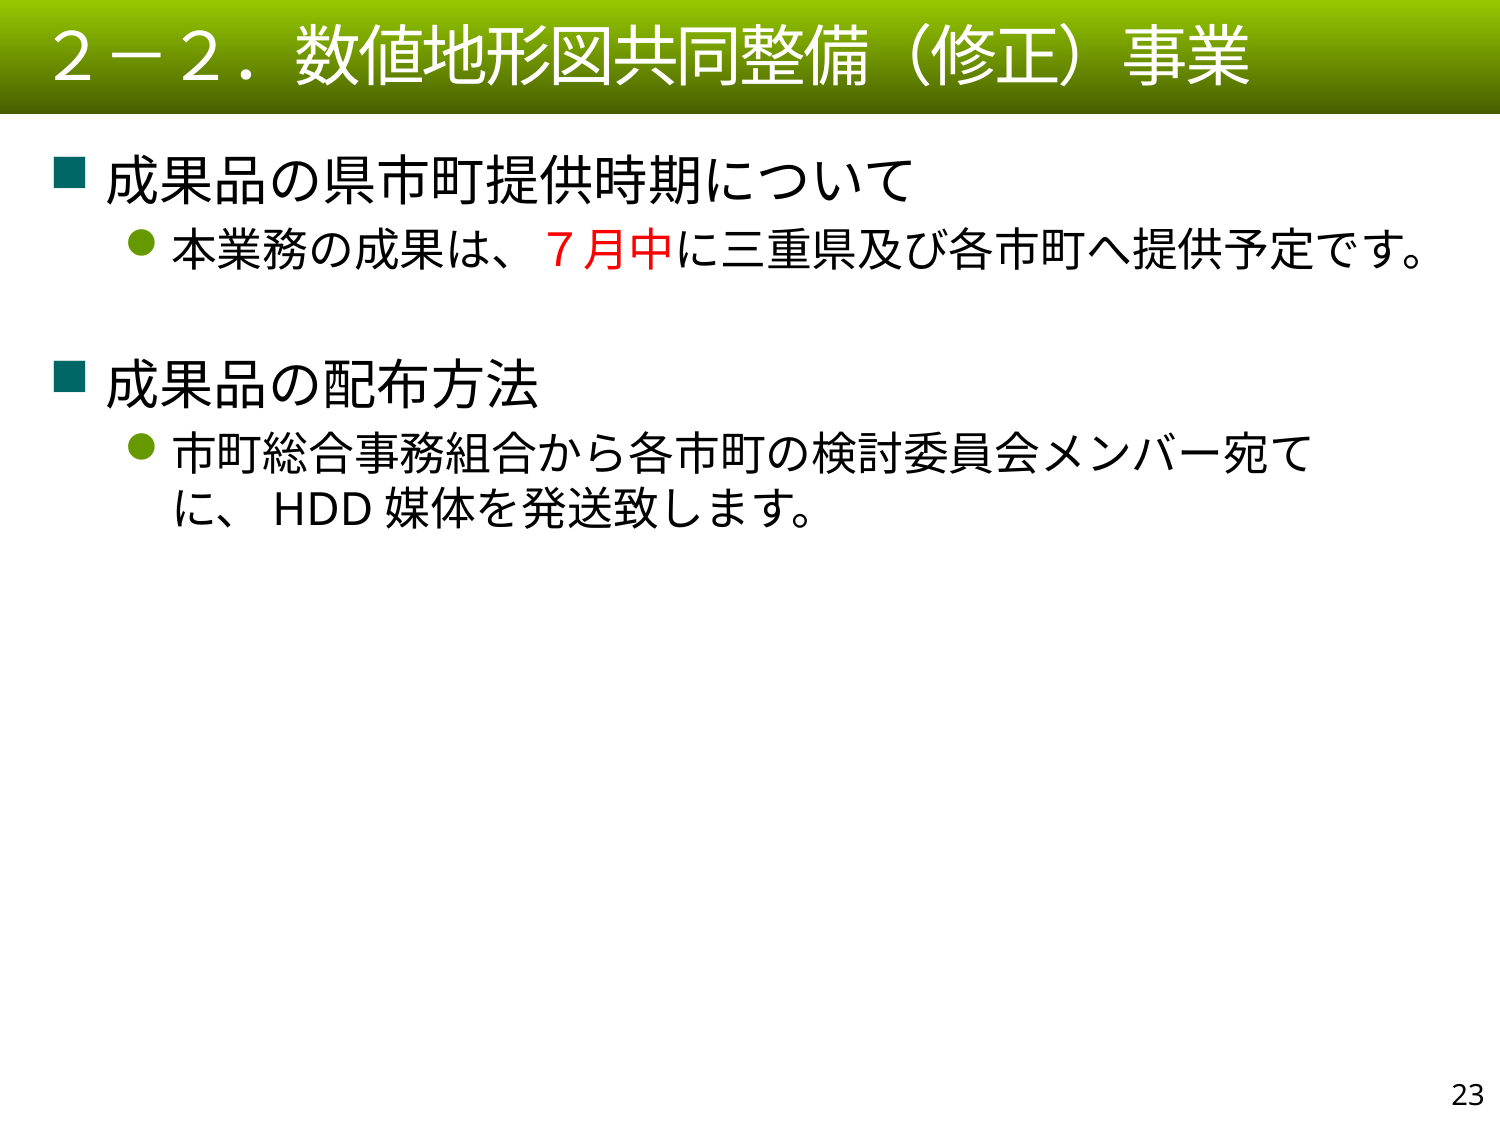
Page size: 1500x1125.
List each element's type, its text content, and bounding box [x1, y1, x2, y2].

slide_number 22 [1149, 1068, 1500, 1125]
text_box 成果品の県市町提供時期について 本業務の成果は、７月中に三重県及び各市町へ提供予定です。 成果品の配布方法 市町総合事務組合から各市町の検討委員会メンバー宛てに、HDD媒体を発送致します。 [34, 128, 1471, 554]
text_box ２－２．数値地形図共同整備（修正）事業 [25, 12, 1471, 96]
